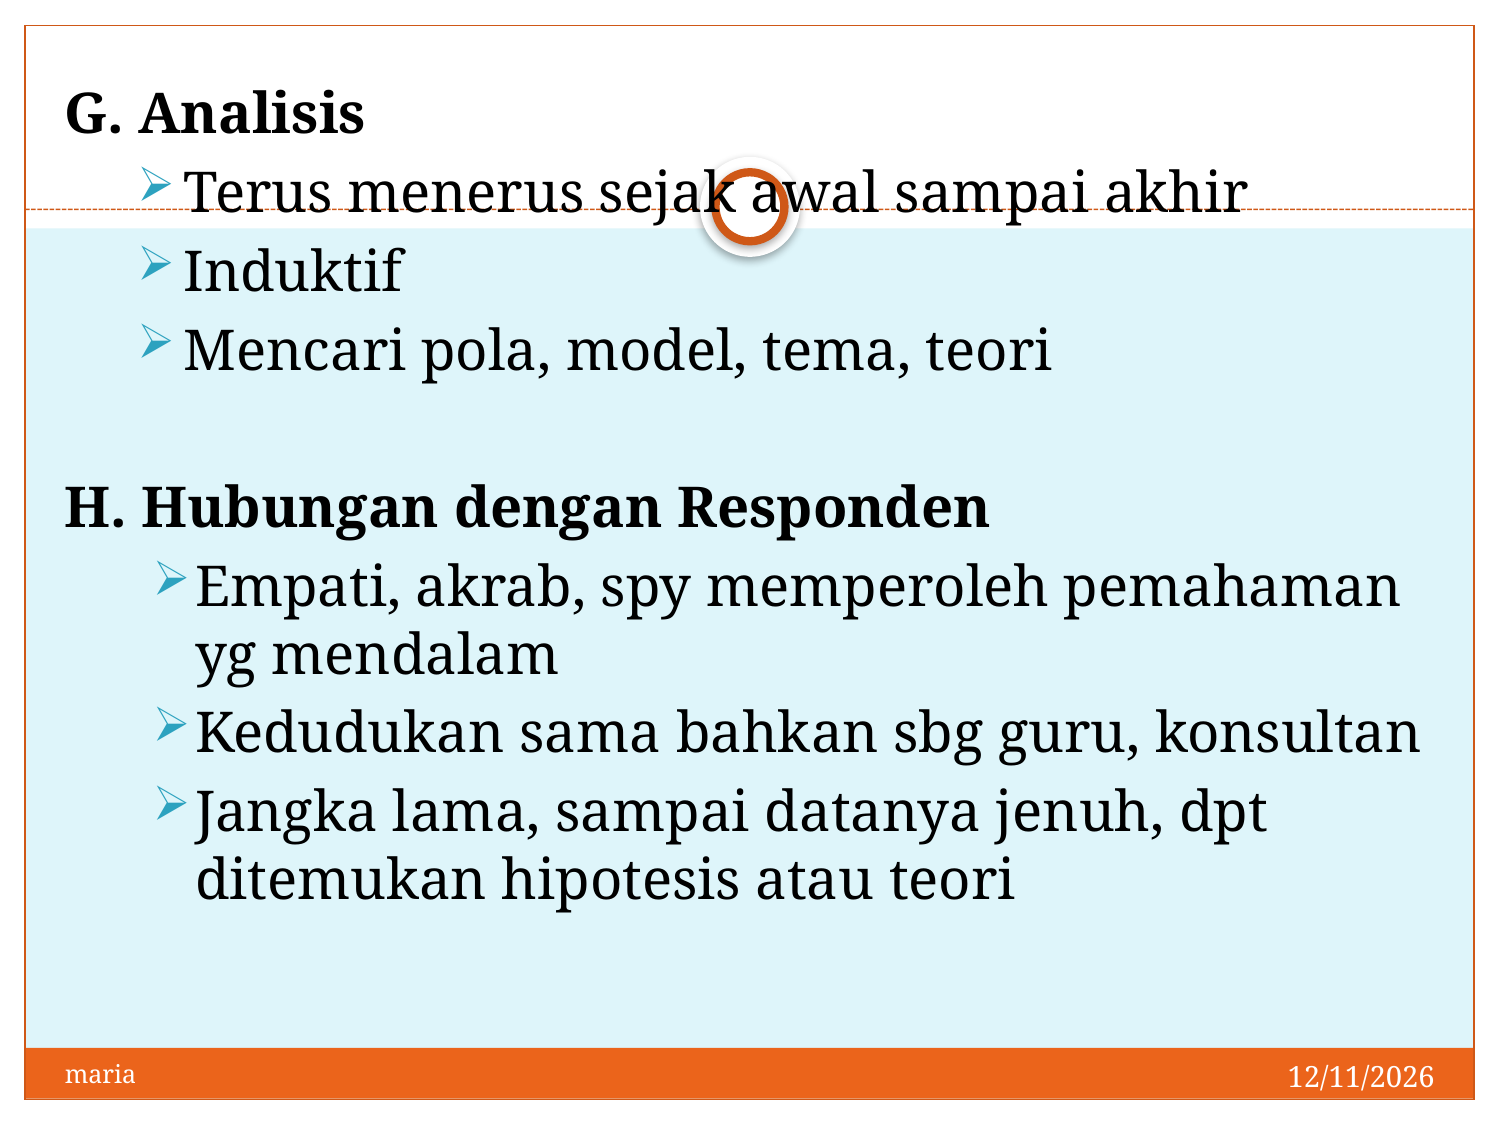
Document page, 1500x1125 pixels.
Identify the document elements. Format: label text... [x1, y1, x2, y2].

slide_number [950, 1050, 1450, 1111]
footer maria [50, 1051, 638, 1112]
list G. Analisis Terus menerus sejak awal sampai akhir Induktif Mencari pola, model, tema, teori H. Hubungan dengan Responden Empati, akrab, spy memperoleh pemahaman yg mendalam Kedudukan sama bahkan sbg guru, konsultan Jangka lama, sampai datanya jenuh, dpt ditemukan hipotesis atau teori [49, 70, 1445, 1001]
